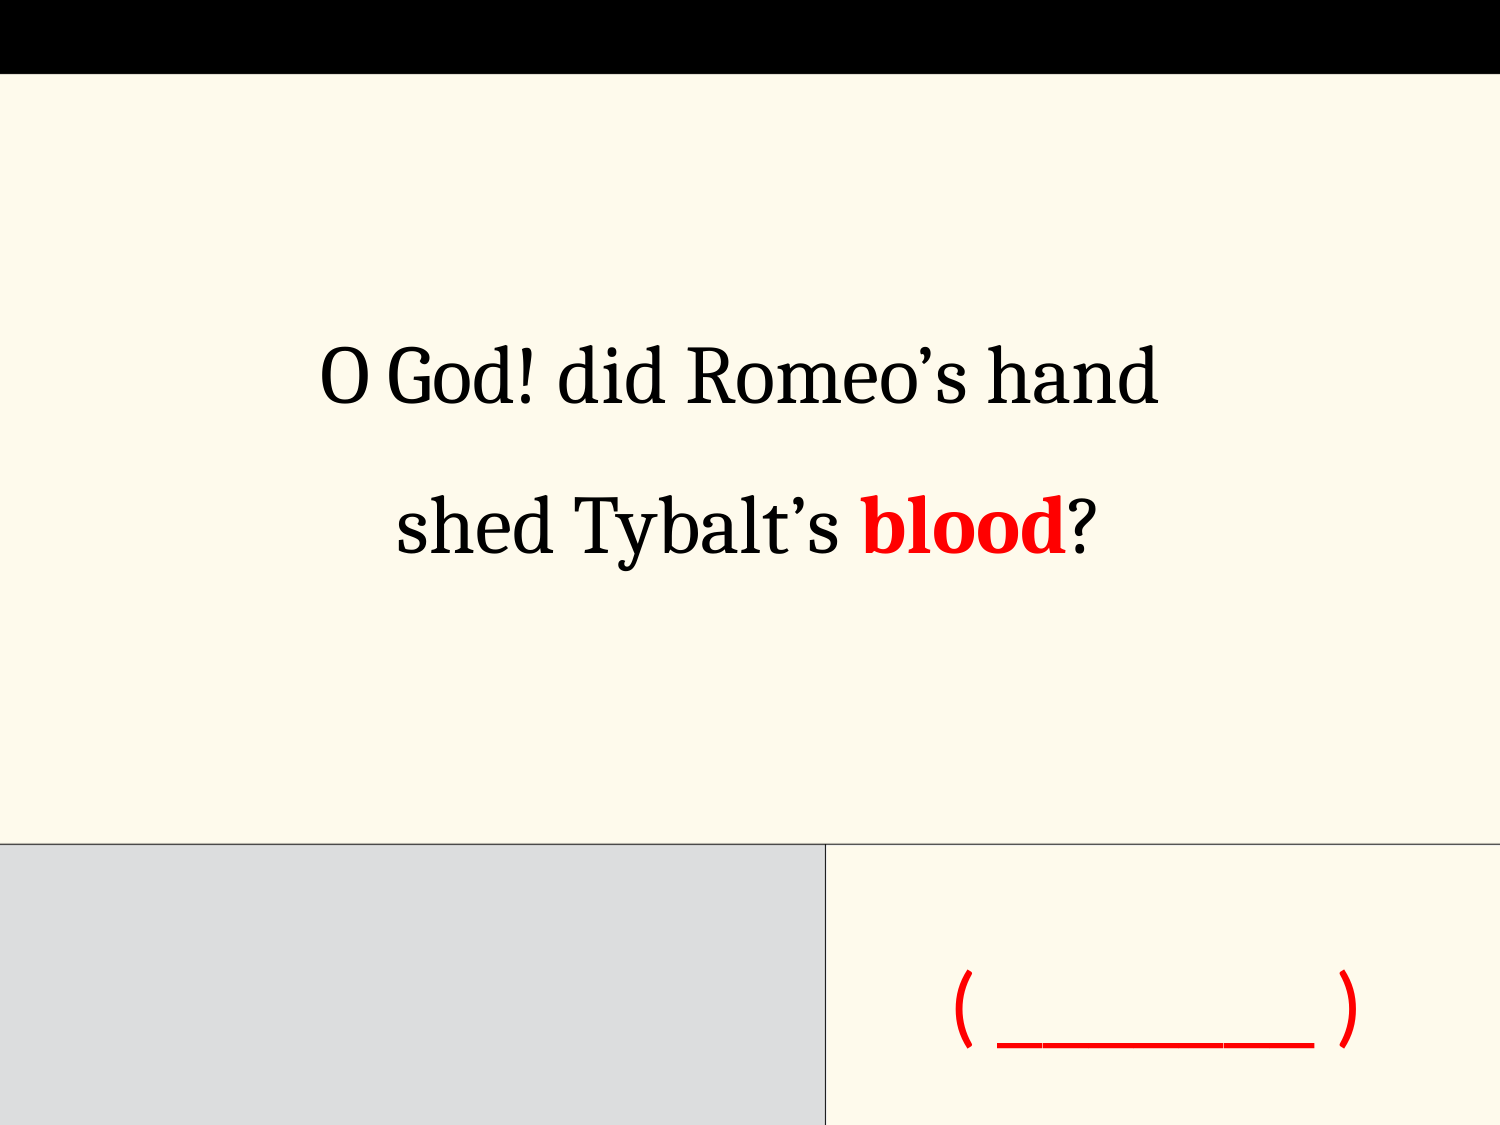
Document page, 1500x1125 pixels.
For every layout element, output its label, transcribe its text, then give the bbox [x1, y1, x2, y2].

picture [0, 0, 1500, 1125]
text_box ( _______ ) [849, 937, 1463, 1063]
text_box O God! did Romeo’s hand shed Tybalt’s blood? [37, 262, 1463, 625]
